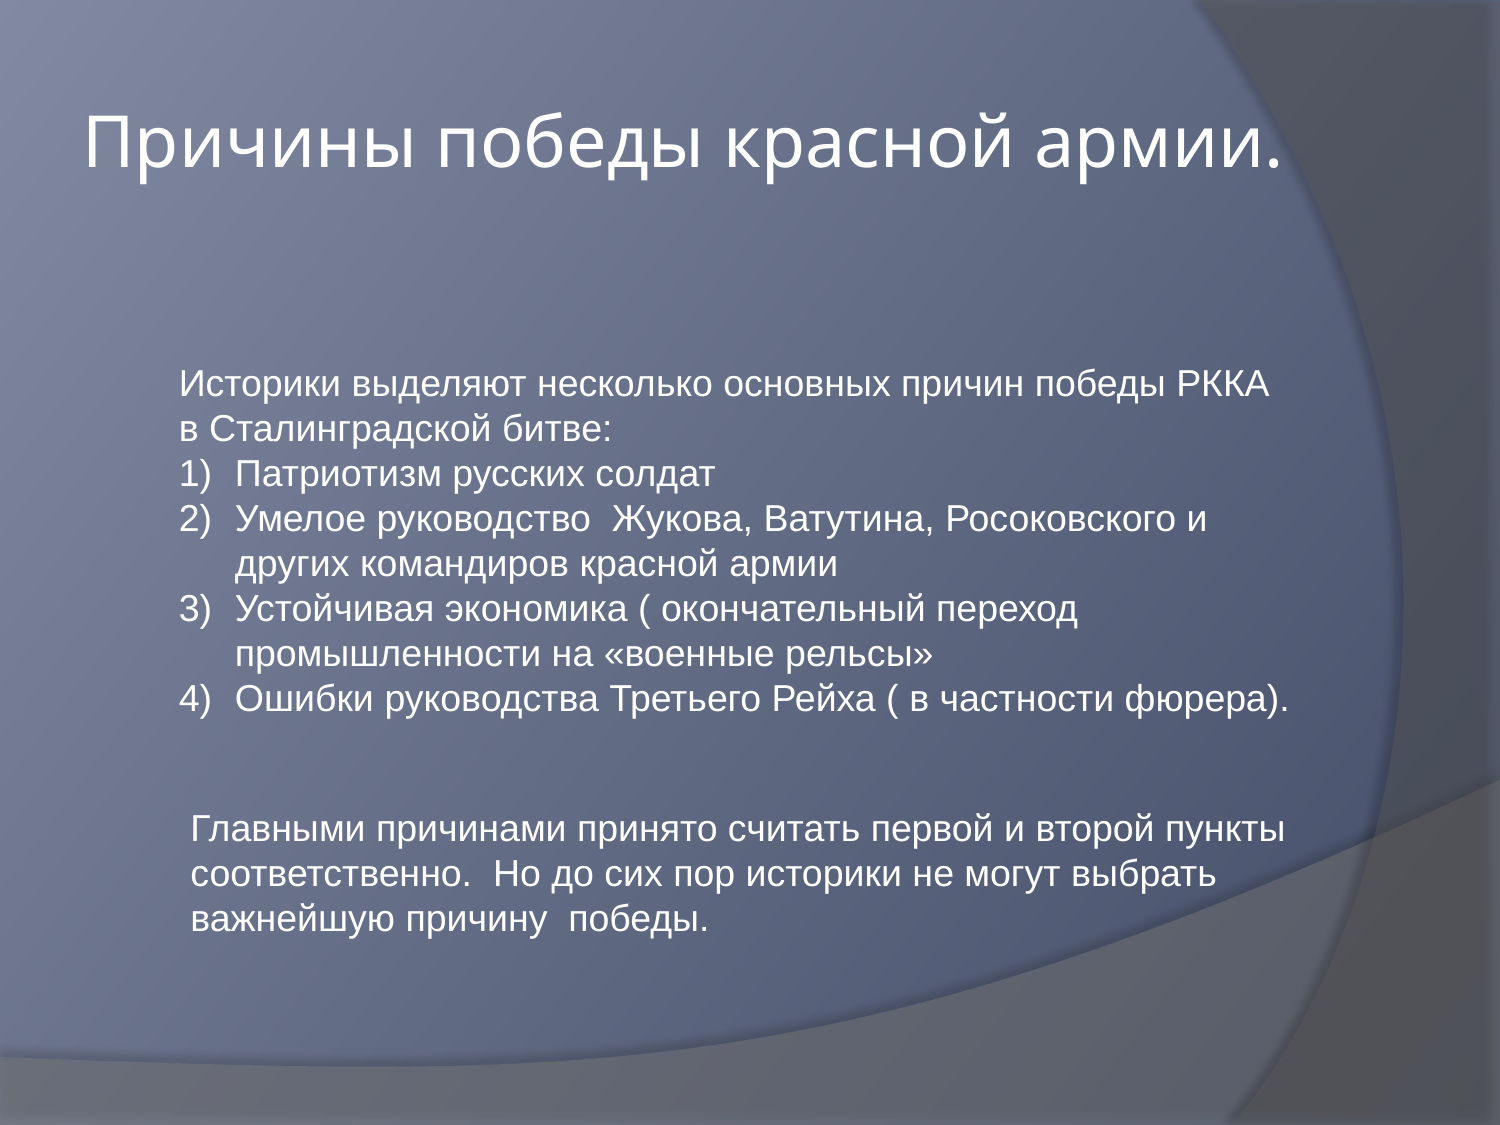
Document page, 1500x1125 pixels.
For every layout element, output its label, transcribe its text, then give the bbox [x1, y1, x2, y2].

title Причины победы красной армии. [75, 45, 1300, 233]
text_box Главными причинами принято считать первой и второй пункты соответственно. Но до сих пор историки не могут выбрать важнейшую причину победы. [175, 796, 1383, 947]
text_box Историки выделяют несколько основных причин победы РККА в Сталинградской битве: Патриотизм русских солдат Умелое руководство Жукова, Ватутина, Росоковского и других командиров красной армии Устойчивая экономика ( окончательный переход промышленности на «военные рельсы» Ошибки руководства Третьего Рейха ( в частности фюрера). [164, 351, 1313, 727]
